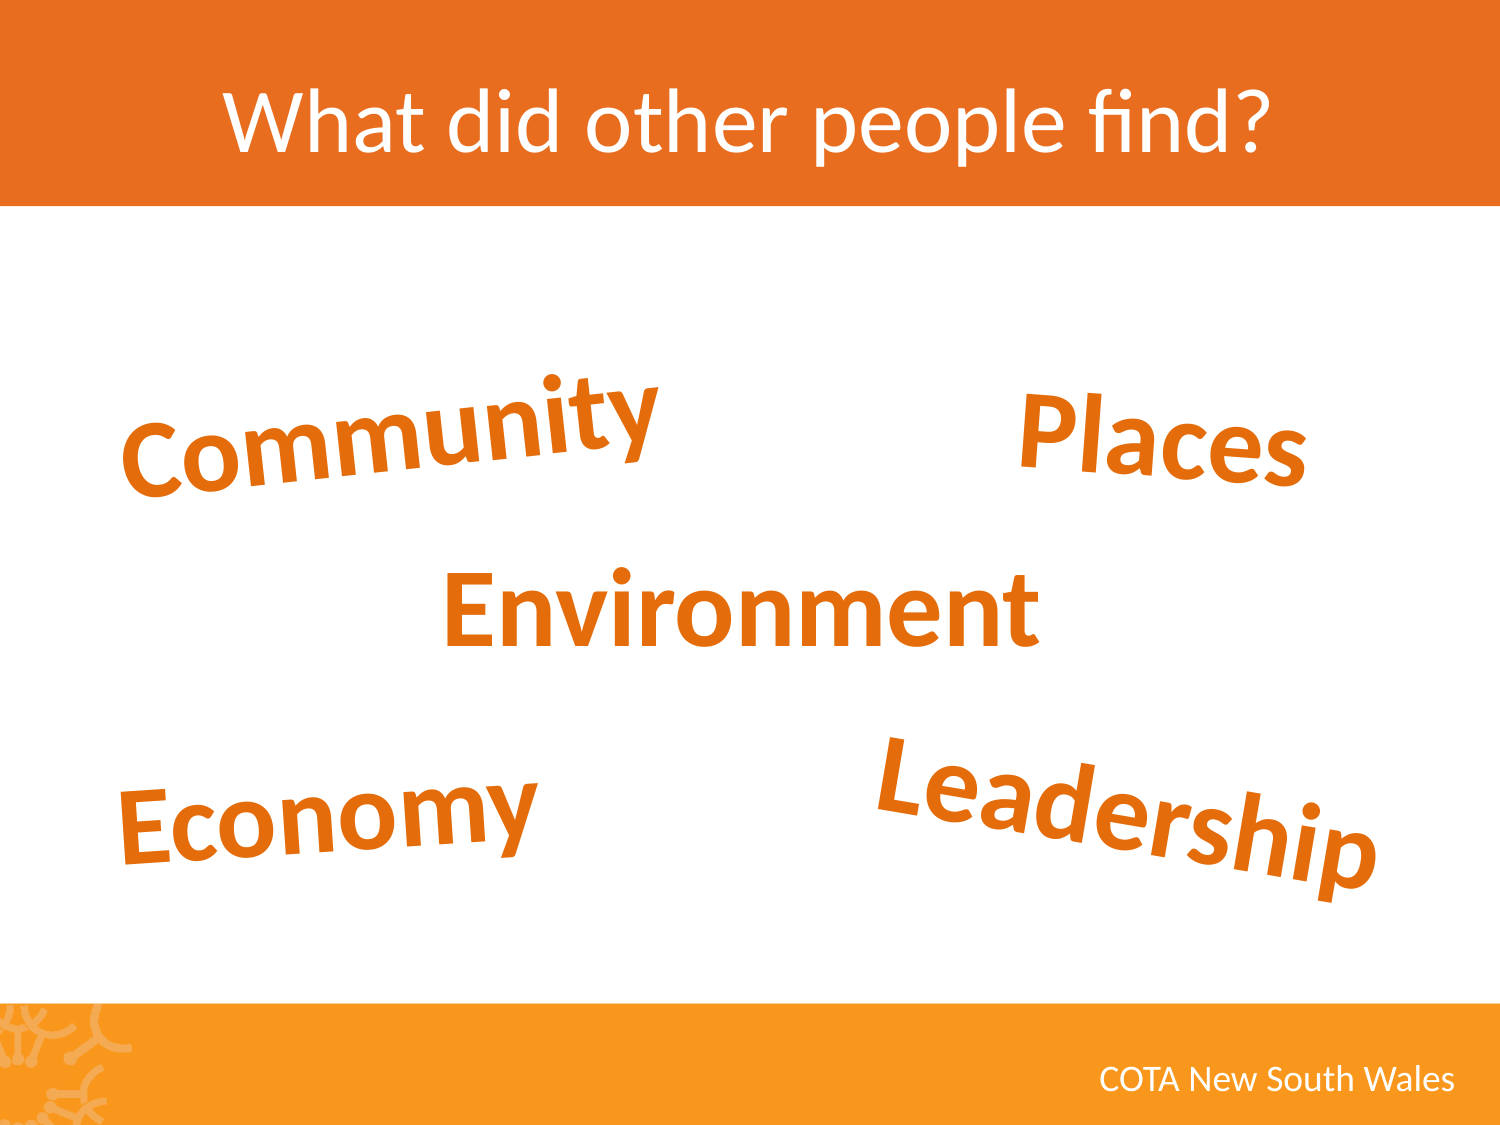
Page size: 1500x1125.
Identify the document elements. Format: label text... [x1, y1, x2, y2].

title What did other people find? [0, 0, 1500, 233]
text_box Community [97, 320, 684, 532]
text_box Environment [426, 526, 1058, 677]
text_box Places [998, 345, 1331, 520]
text_box Economy [96, 716, 560, 897]
picture [0, 1002, 1500, 1125]
text_box Leadership [852, 687, 1409, 926]
